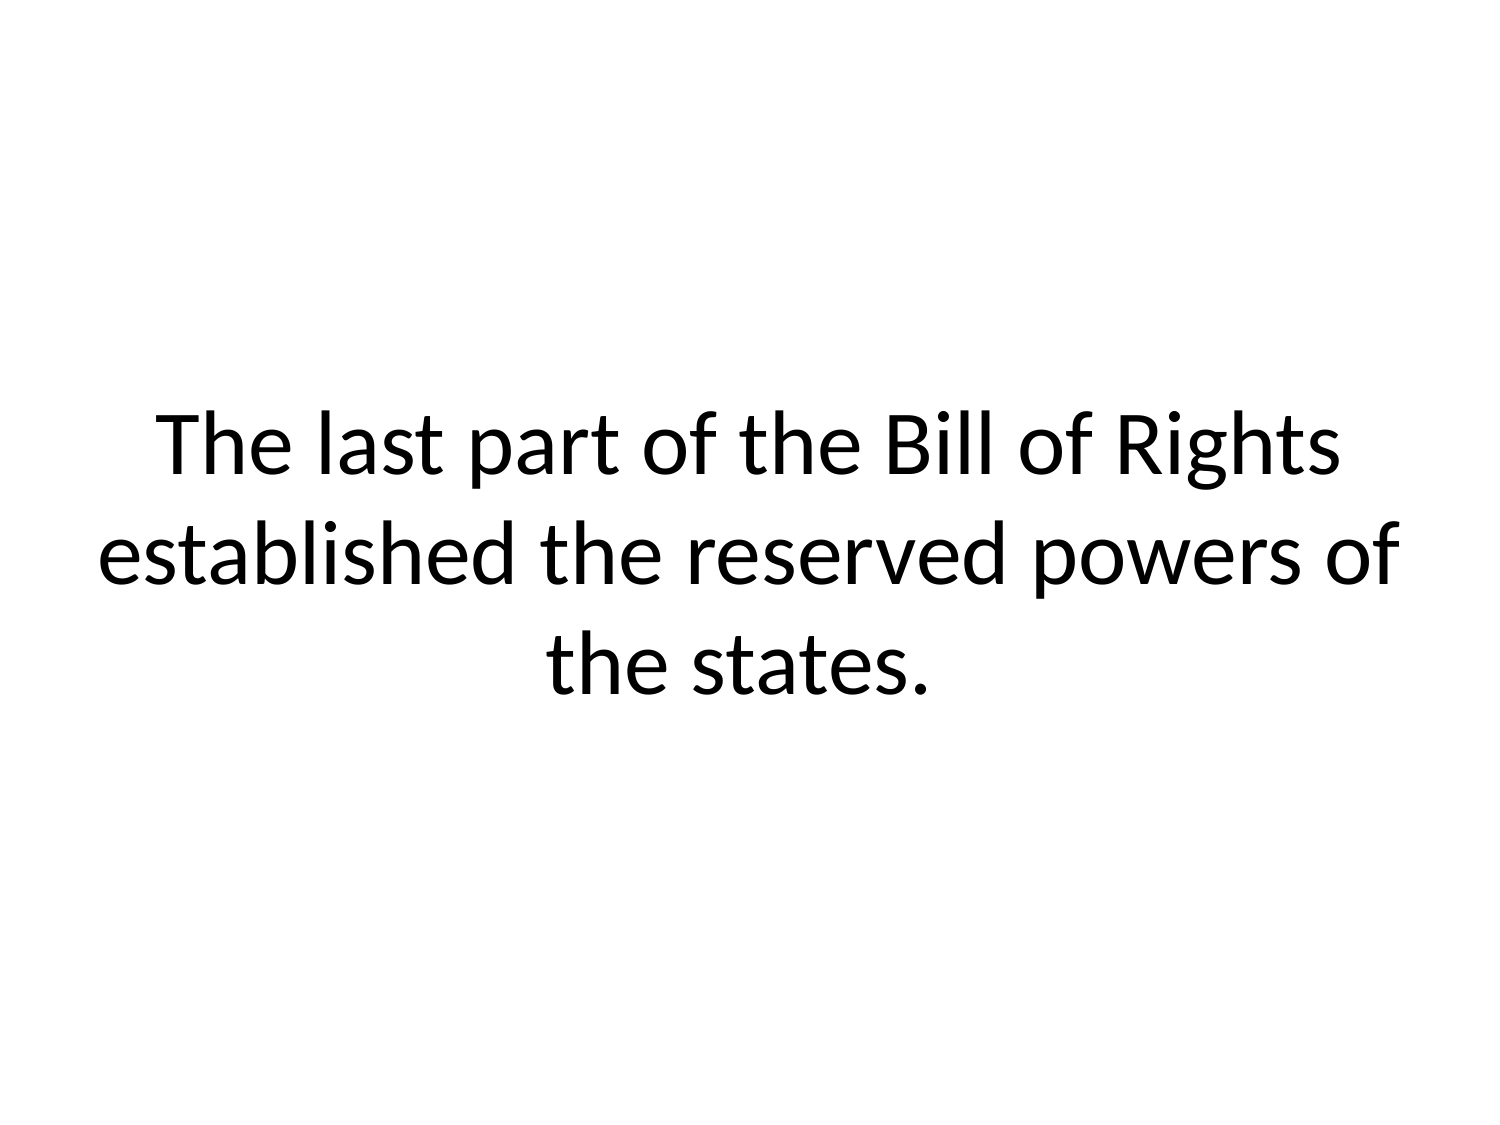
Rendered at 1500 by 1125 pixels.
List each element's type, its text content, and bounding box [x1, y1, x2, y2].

title The last part of the Bill of Rights established the reserved powers of the states. [74, 44, 1426, 1051]
